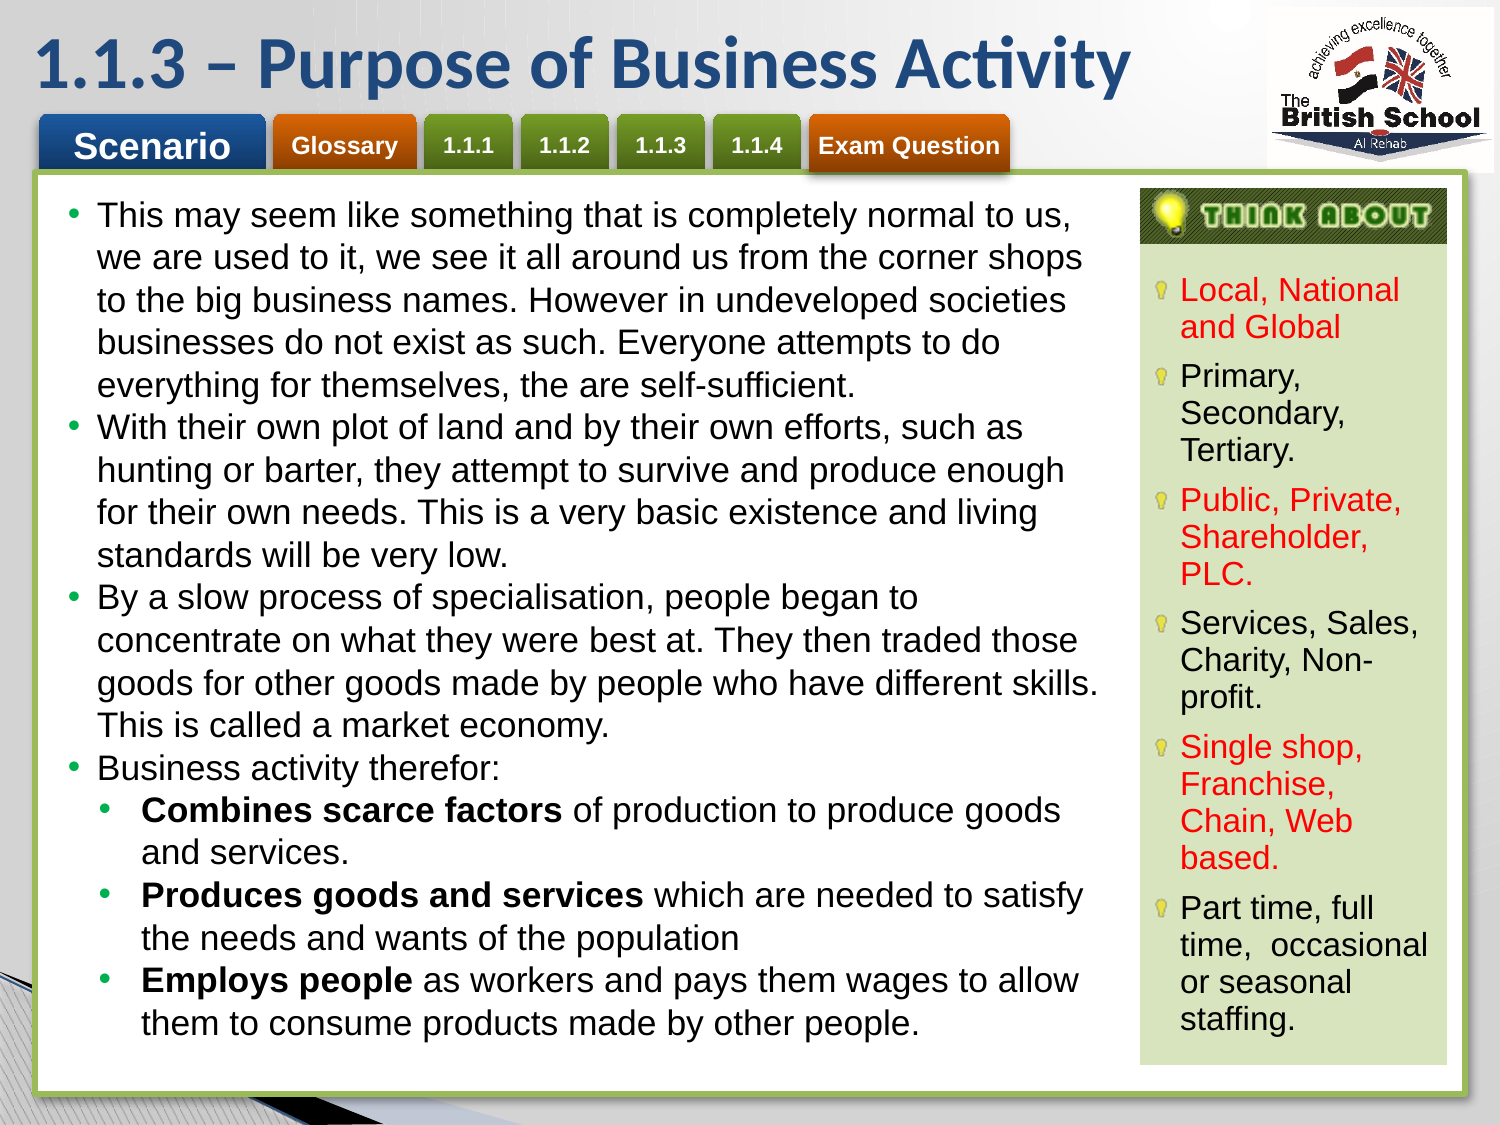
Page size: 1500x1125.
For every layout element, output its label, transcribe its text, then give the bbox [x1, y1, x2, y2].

table_header [1436, 188, 1447, 244]
picture [1267, 7, 1495, 173]
picture [1151, 611, 1171, 635]
title 1.1.3 – Purpose of Business Activity [17, 7, 1235, 110]
picture [1151, 735, 1171, 759]
picture [1151, 488, 1171, 512]
table_cell Local, National and Global Primary, Secondary, Tertiary. Public, Private, Shareholder, PLC. Services, Sales, Charity, Non-profit. Single shop, Franchise, Chain, Web based. Part time, full time, occasional or seasonal staffing. [1140, 244, 1447, 1065]
picture [1151, 187, 1436, 243]
picture [281, 1114, 303, 1125]
picture [1151, 277, 1171, 302]
text_box This may seem like something that is completely normal to us, we are used to it, we see it all around us from the corner shops to the big business names. However in undeveloped societies businesses do not exist as such. Everyone attempts to do everything for themselves, the are self-sufficient. With their own plot of land and by their own efforts, such as hunting or barter, they attempt to survive and produce enough for their own needs. This is a very basic existence and living standards will be very low. By a slow process of specialisation, people began to concentrate on what they were best at. They then traded those goods for other goods made by people who have different skills. This is called a market economy. Business activity therefor: Combines scarce factors of production to produce goods and services. Produces goods and services which are needed to satisfy the needs and wants of the population Employs people as workers and pays them wages to allow them to consume products made by other people. [53, 184, 1117, 1050]
picture [1151, 364, 1171, 388]
table_header [1140, 188, 1151, 244]
picture [1151, 895, 1171, 920]
